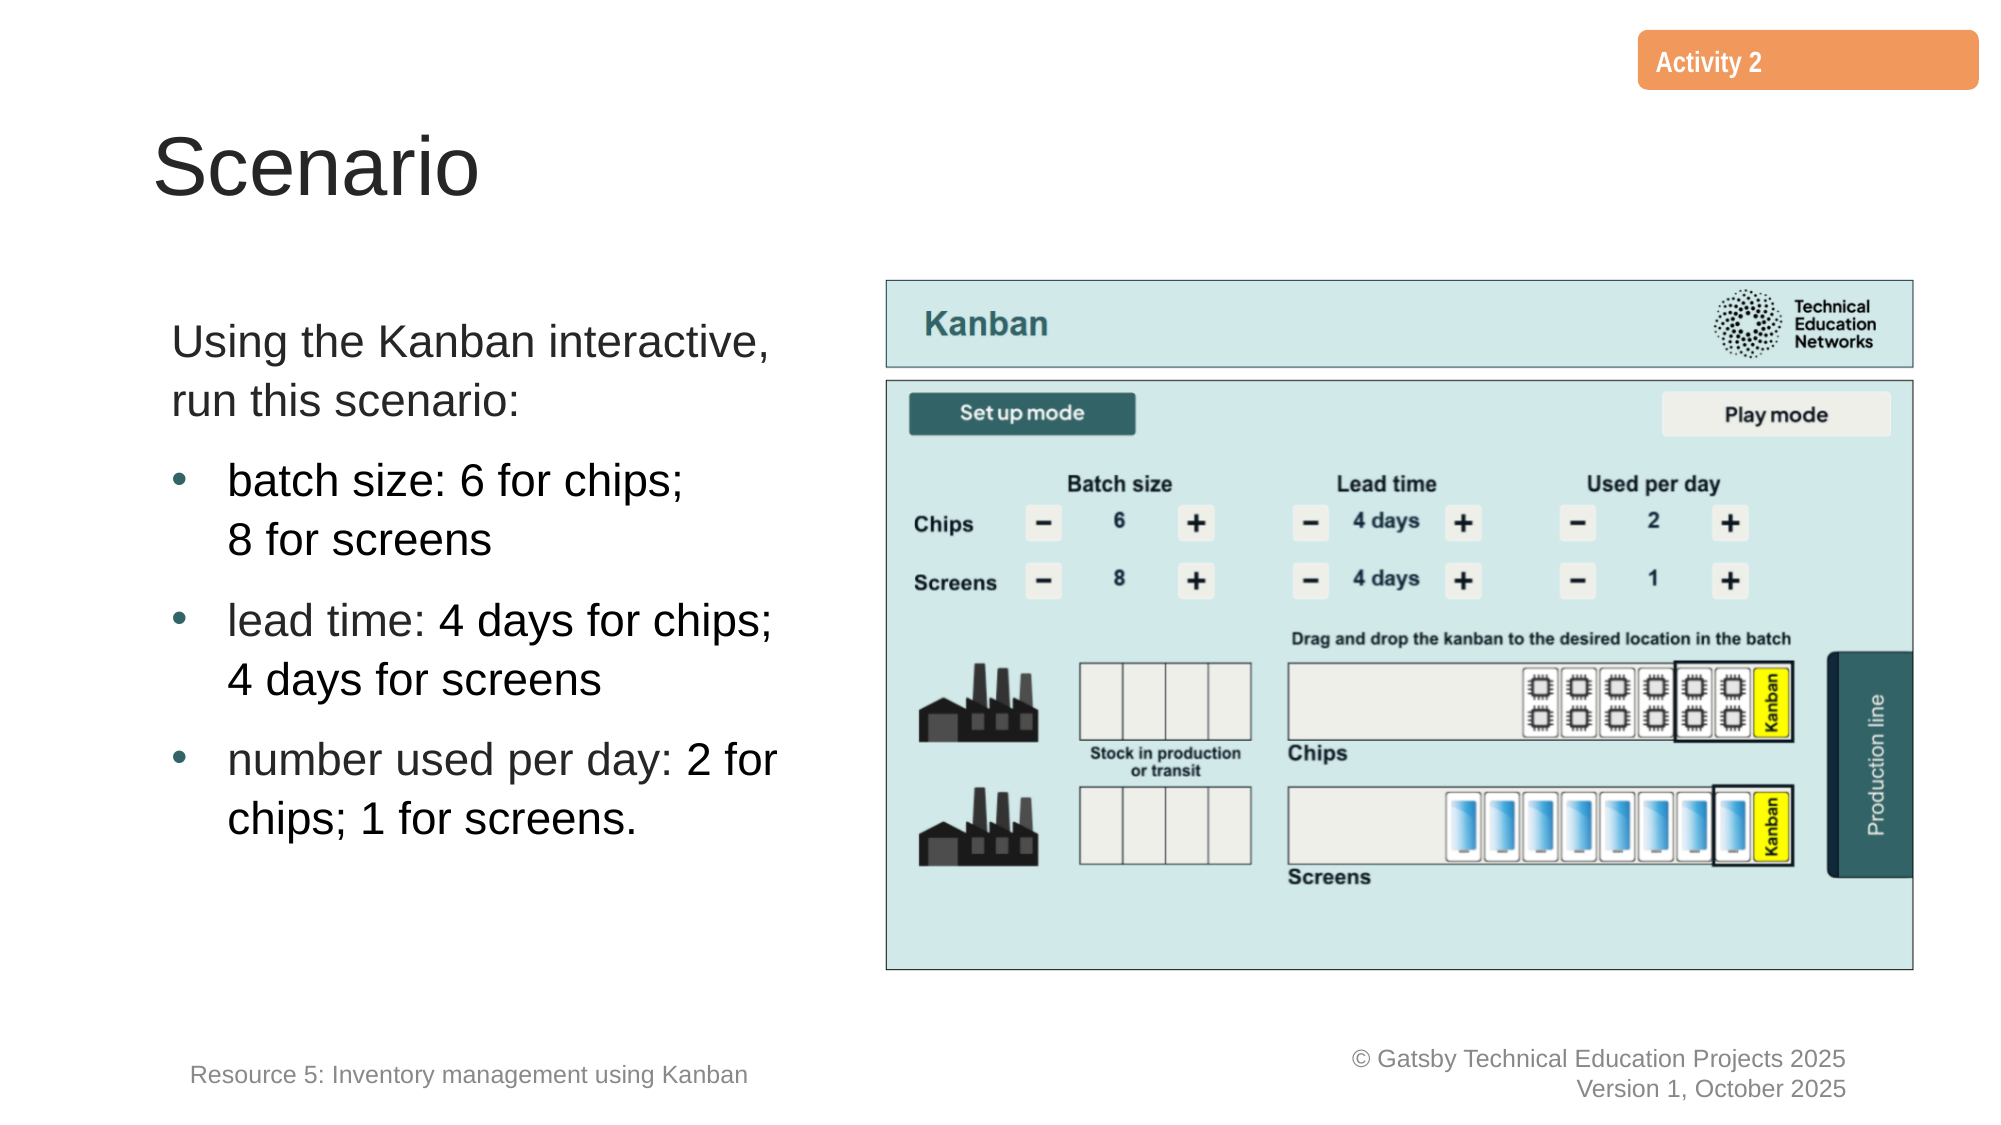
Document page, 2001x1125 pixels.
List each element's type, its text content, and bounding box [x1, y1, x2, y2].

picture [882, 276, 1921, 974]
title Scenario [137, 59, 1863, 278]
list Using the Kanban interactive, run this scenario: batch size: 6 for chips; 8 for screens lead time: 4 days for chips; 4 days for screens number used per day: 2 for chips; 1 for screens. [137, 299, 849, 1014]
list Resource 5: Inventory management using Kanban [137, 1042, 829, 1103]
text_box Activity 2 [1637, 29, 1979, 90]
